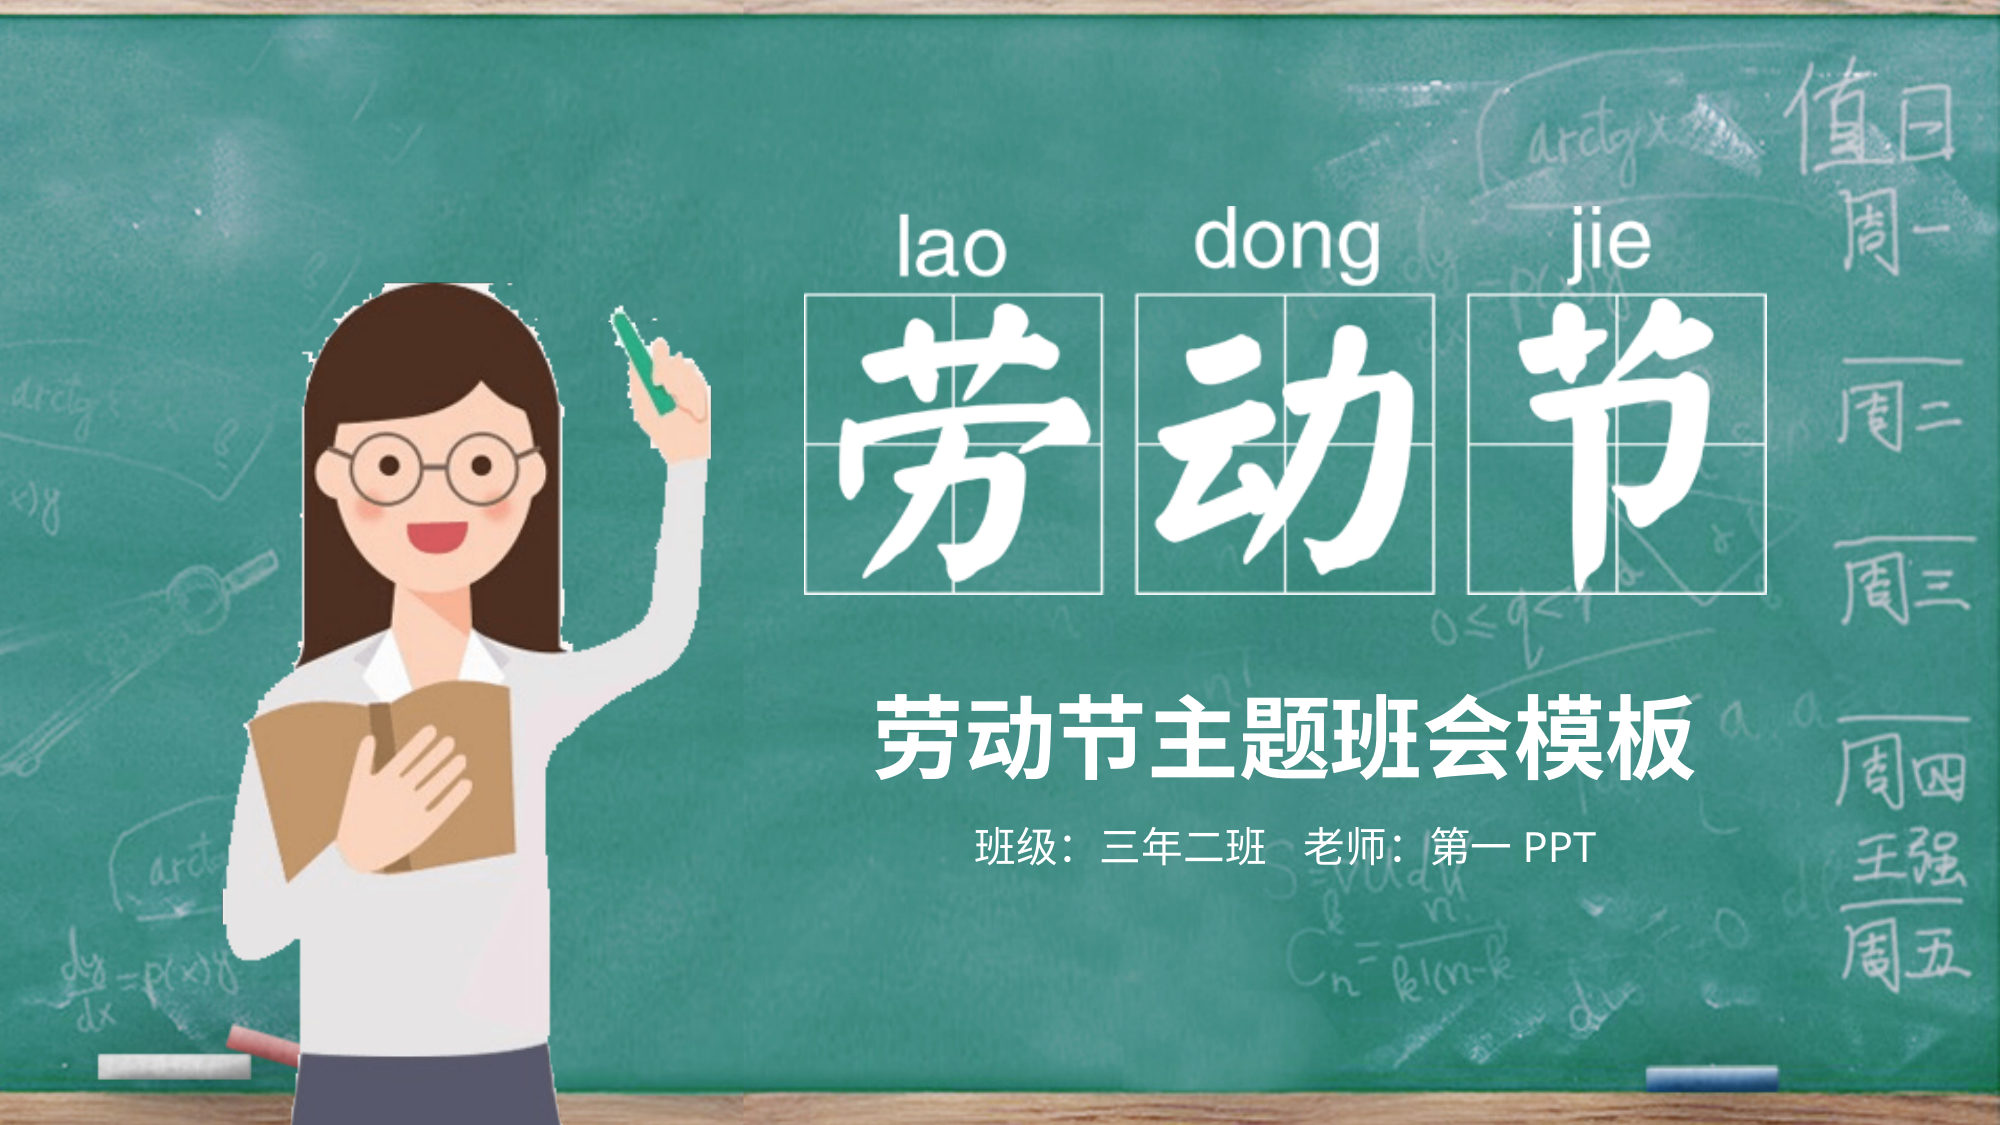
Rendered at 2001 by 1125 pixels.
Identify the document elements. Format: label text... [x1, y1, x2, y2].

picture [0, 0, 2000, 1125]
text_box 班级：三年二班 老师：第一PPT [1161, 813, 1738, 878]
text_box 劳动节主题班会模板 [1161, 672, 1738, 798]
